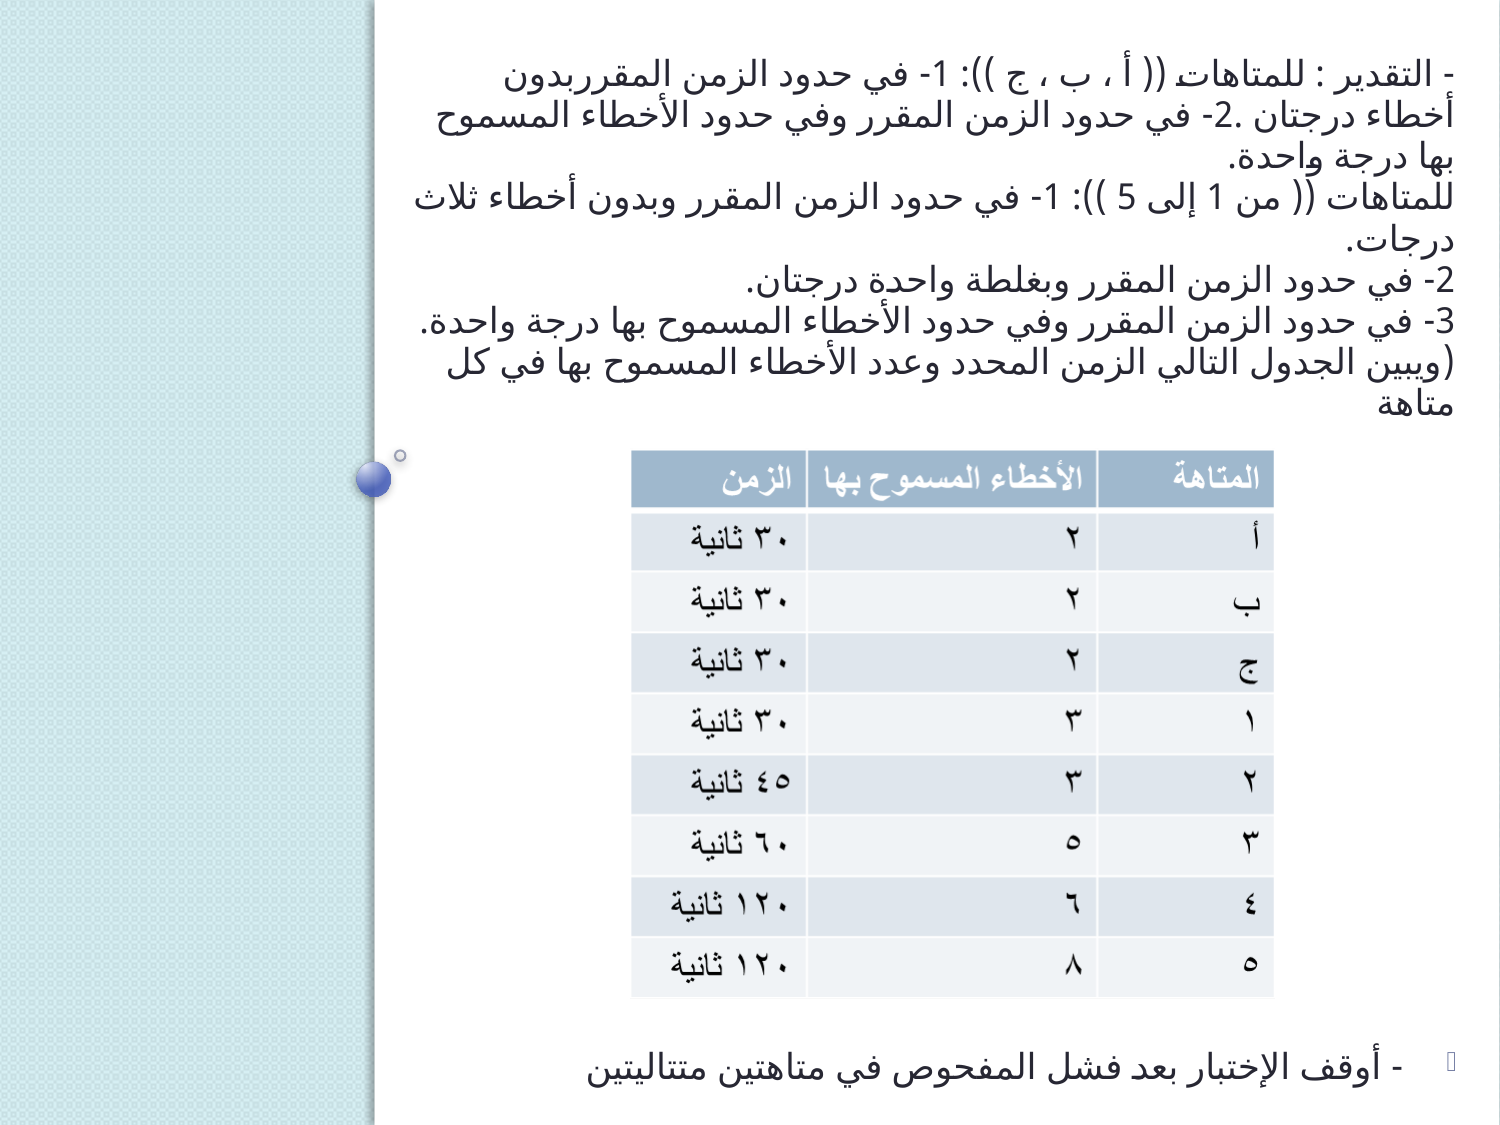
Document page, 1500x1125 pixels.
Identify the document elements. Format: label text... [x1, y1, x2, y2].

list - التقدير : للمتاهات (( أ ، ب ، ج )): 1- في حدود الزمن المقرربدون أخطاء درجتان .2- في حدود الزمن المقرر وفي حدود الأخطاء المسموح بها درجة واحدة. للمتاهات (( من 1 إلى 5 )): 1- في حدود الزمن المقرر وبدون أخطاء ثلاث درجات. 2- في حدود الزمن المقرر وبغلطة واحدة درجتان. 3- في حدود الزمن المقرر وفي حدود الأخطاء المسموح بها درجة واحدة. (ويبين الجدول التالي الزمن المحدد وعدد الأخطاء المسموح بها في كل متاهة - أوقف الإختبار بعد فشل المفحوص في متاهتين متتاليتين [395, 30, 1473, 1094]
picture [630, 444, 1275, 1013]
